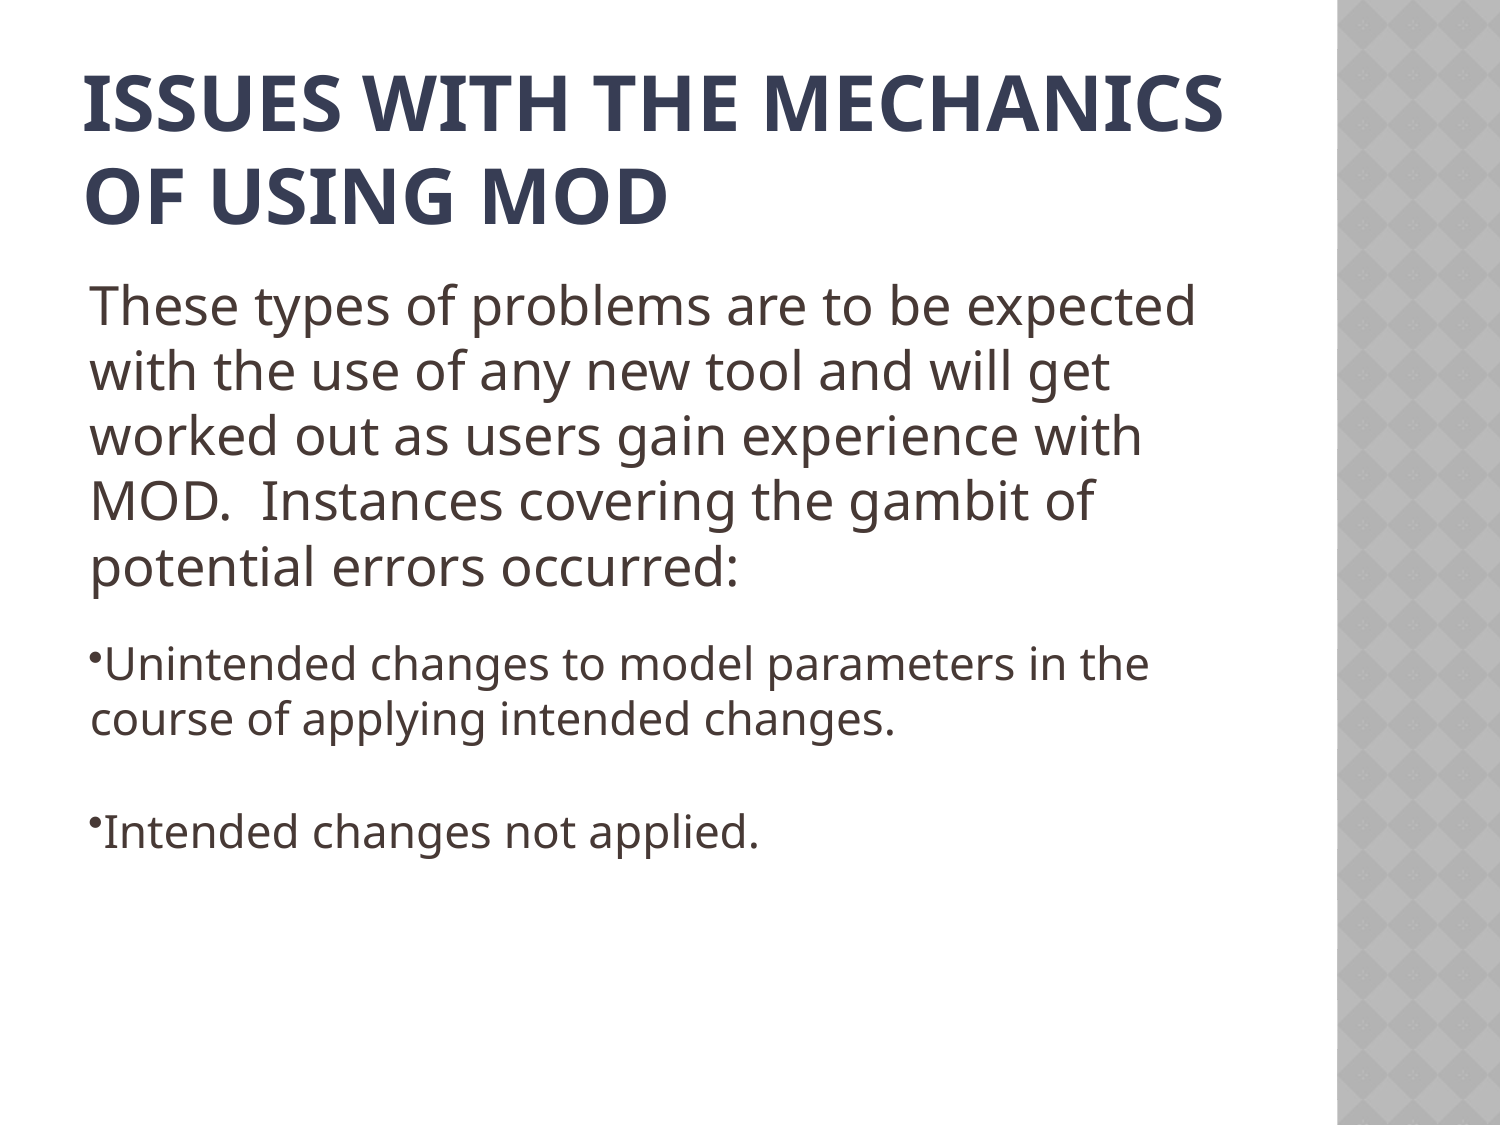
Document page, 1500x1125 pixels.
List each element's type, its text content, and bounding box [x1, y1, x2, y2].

title Issues With the Mechanics of Using MOD [75, 52, 1263, 240]
list These types of problems are to be expected with the use of any new tool and will get worked out as users gain experience with MOD. Instances covering the gambit of potential errors occurred: Unintended changes to model parameters in the course of applying intended changes. Intended changes not applied. [75, 264, 1263, 1059]
